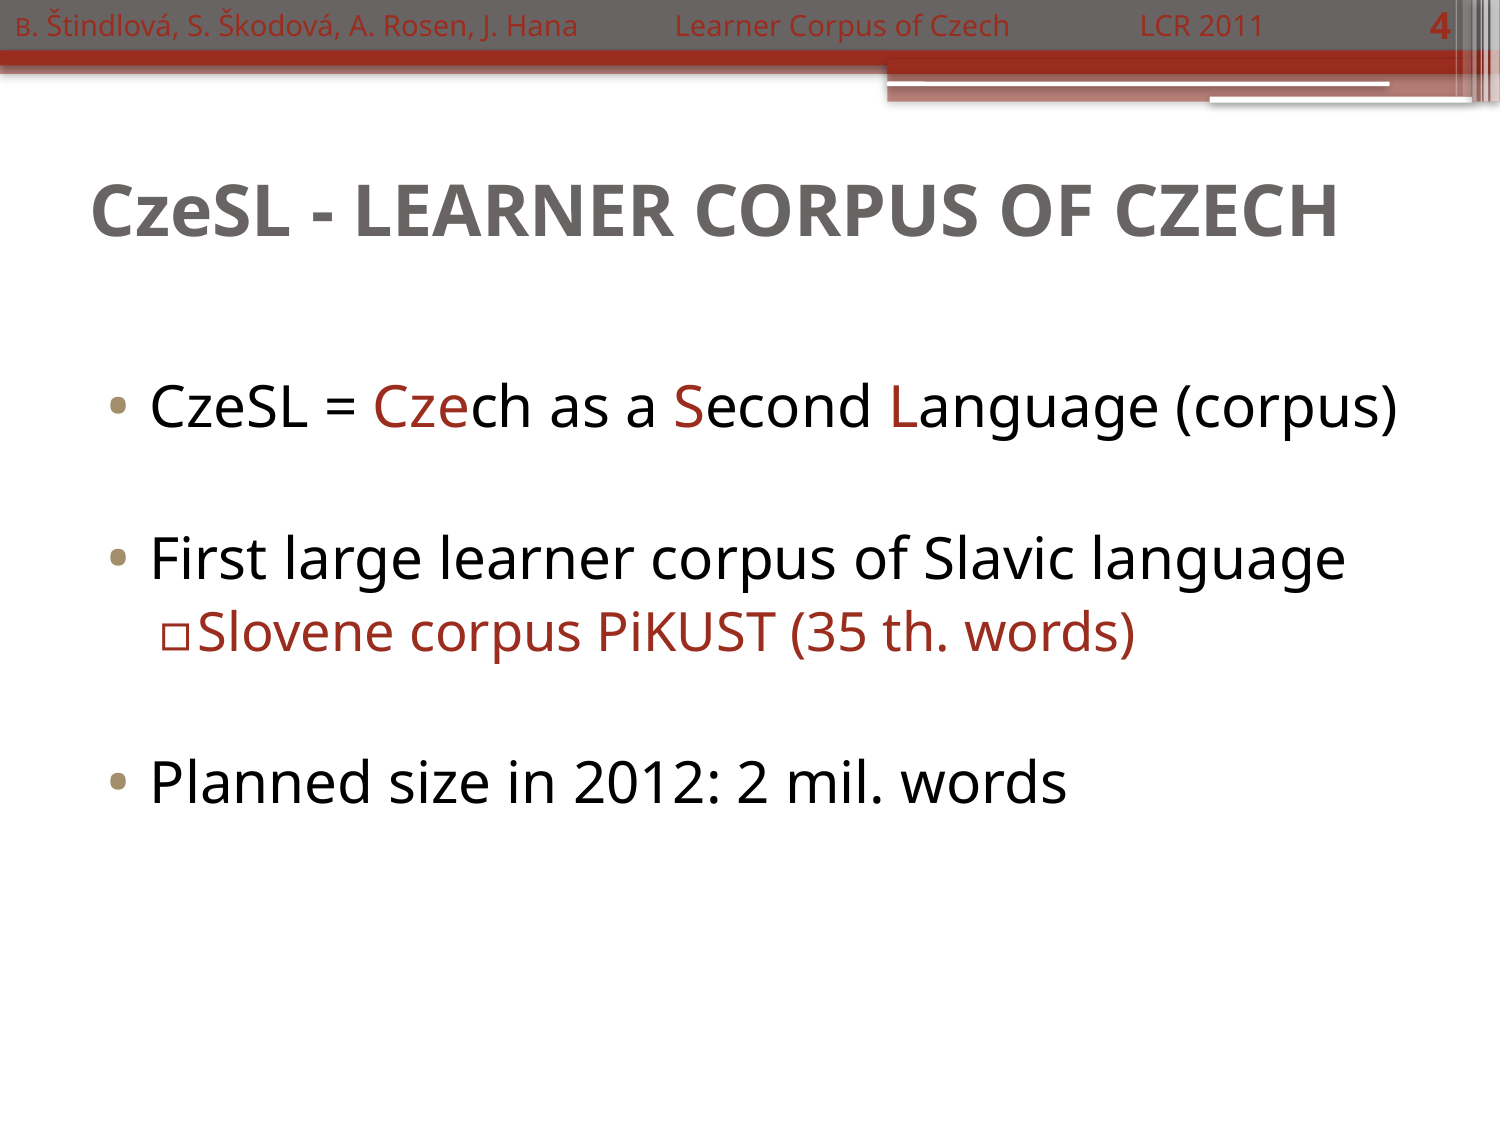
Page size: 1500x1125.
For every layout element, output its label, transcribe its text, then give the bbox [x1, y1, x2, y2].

list CzeSL = Czech as a Second Language (corpus) First large learner corpus of Slavic language Slovene corpus PiKUST (35 th. words) Planned size in 2012: 2 mil. words [75, 361, 1425, 1079]
text_box B. Štindlová, S. Škodová, A. Rosen, J. Hana Learner Corpus of Czech LCR 2011 [0, 0, 1341, 75]
title CzeSL - LEARNER CORPUS OF CZECH [75, 125, 1425, 291]
slide_number 4 [1341, 0, 1466, 61]
